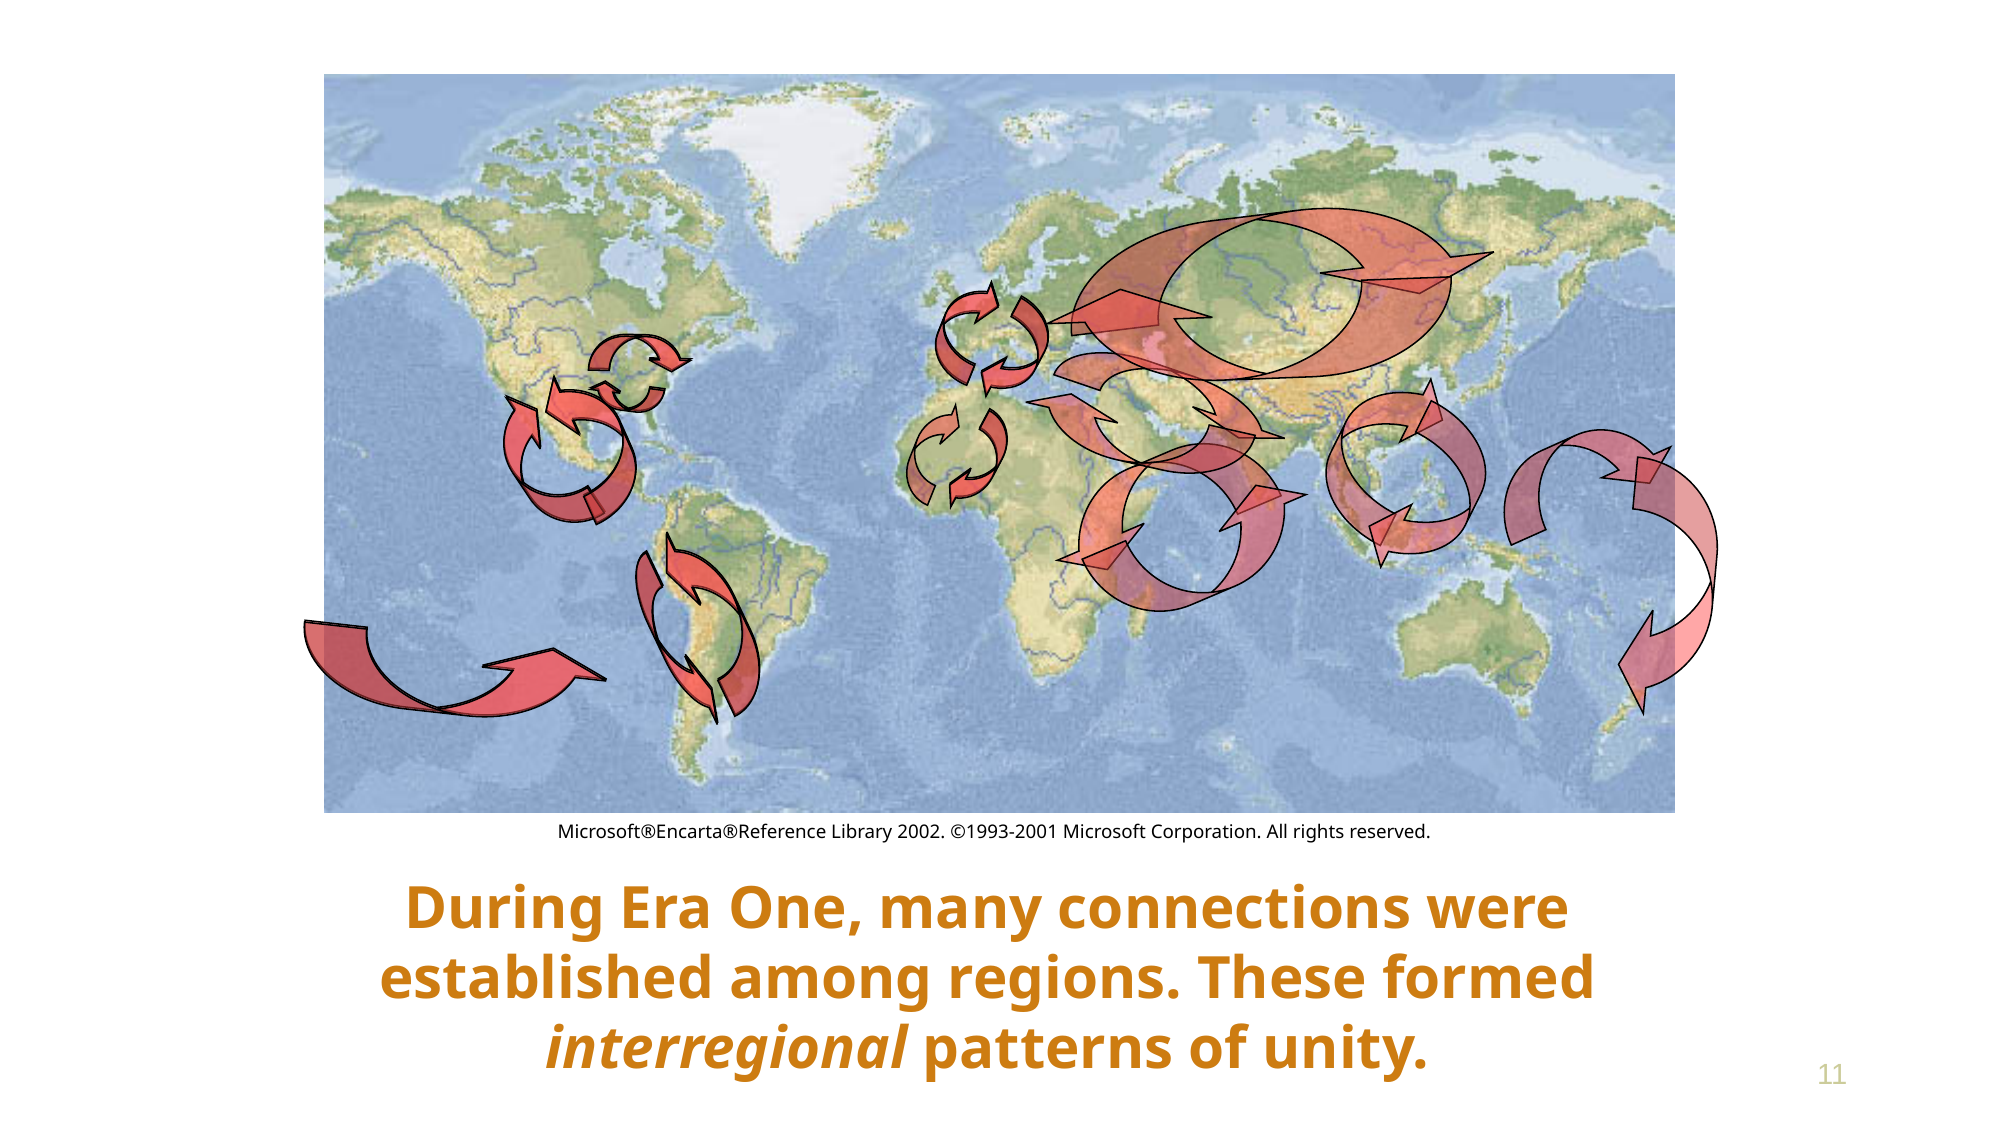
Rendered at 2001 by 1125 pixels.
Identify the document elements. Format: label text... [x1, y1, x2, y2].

text_box During Era One, many connections were established among regions. These formed interregional patterns of unity. [312, 862, 1663, 1088]
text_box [299, 273, 1040, 738]
picture [324, 74, 1675, 813]
text_box [1675, 470, 1718, 674]
slide_number 11 [1412, 1042, 1863, 1103]
text_box Microsoft®Encarta®Reference Library 2002. ©1993-2001 Microsoft Corporation. All rights reserved. [337, 813, 1650, 875]
